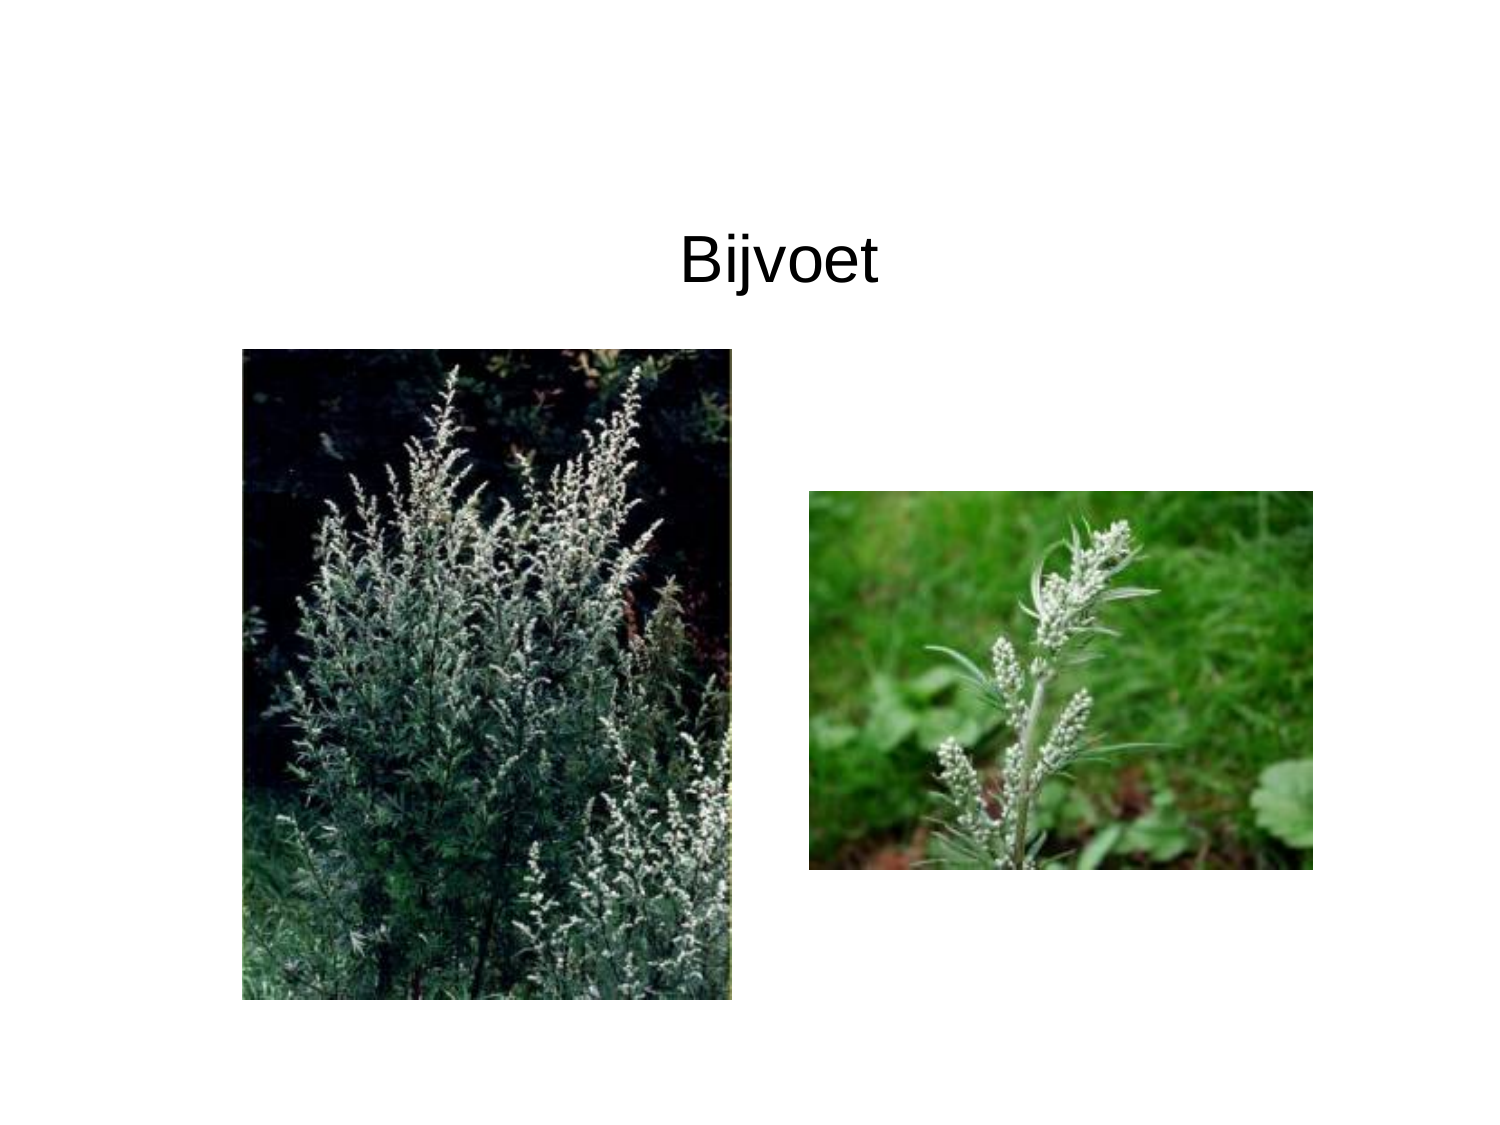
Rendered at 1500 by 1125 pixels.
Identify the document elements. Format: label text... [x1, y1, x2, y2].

text_box Bijvoet [242, 208, 1317, 303]
picture [241, 349, 732, 1000]
picture [808, 491, 1314, 870]
